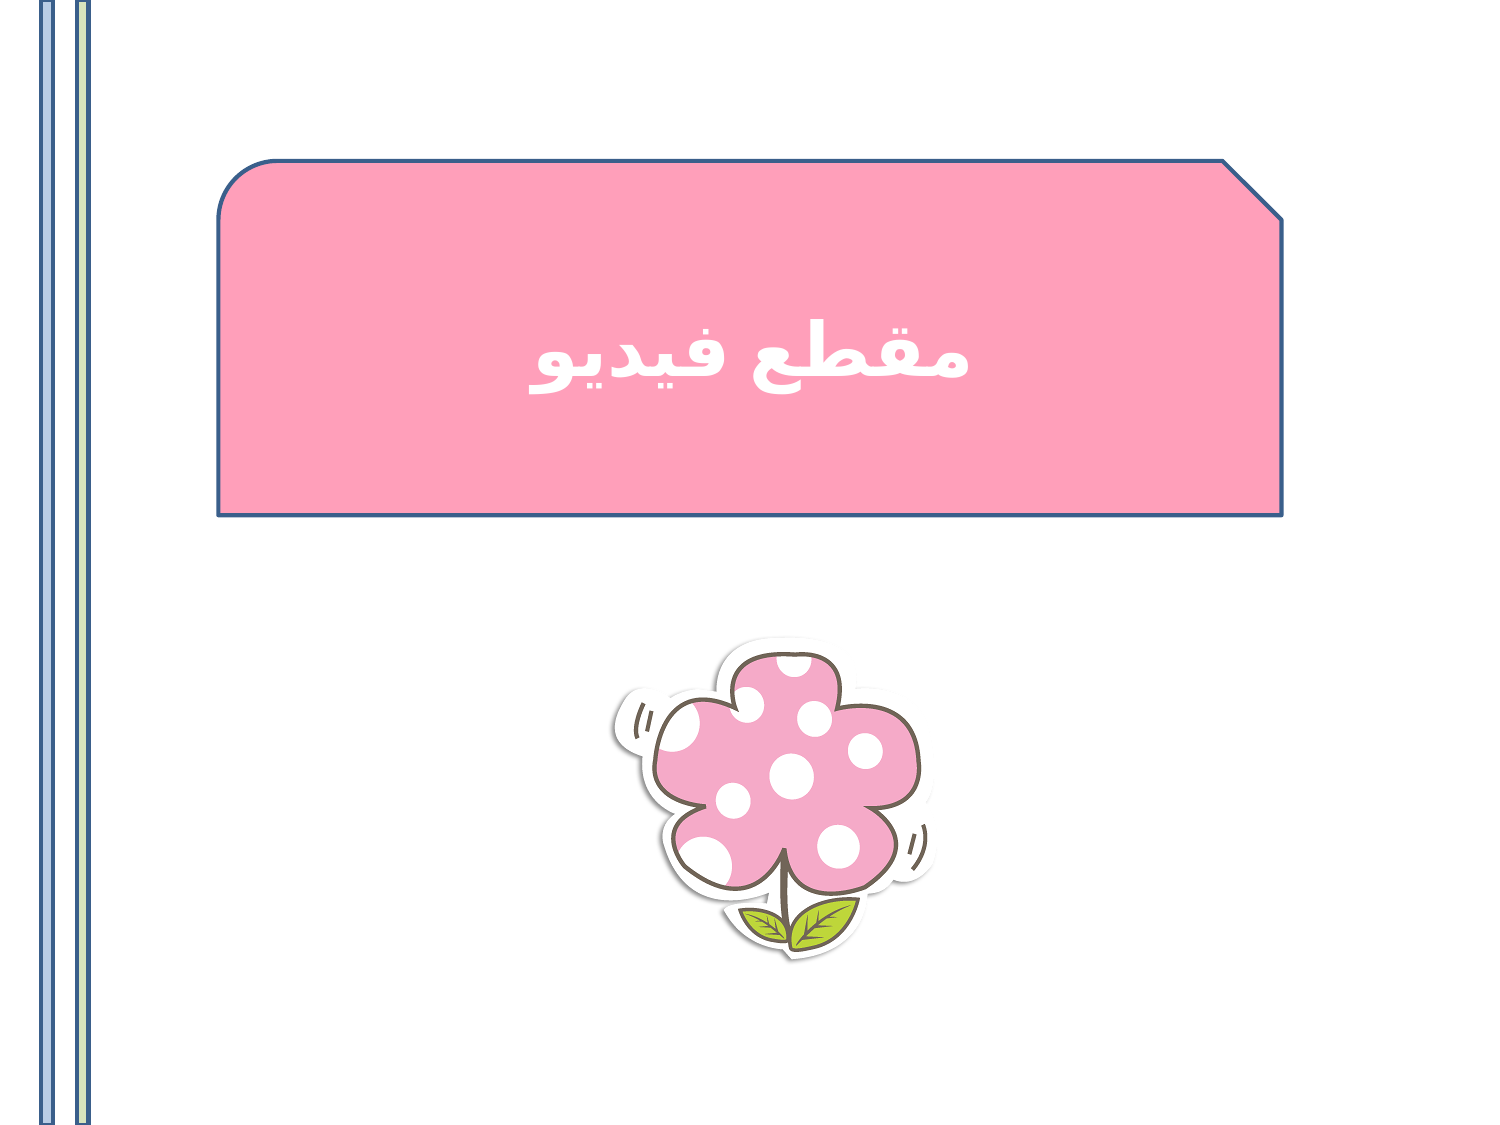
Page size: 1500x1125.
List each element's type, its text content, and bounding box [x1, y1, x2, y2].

text_box [39, 0, 55, 1125]
text_box [75, 0, 91, 1125]
text_box مقطع فيديو [216, 158, 1284, 518]
picture [596, 621, 952, 978]
